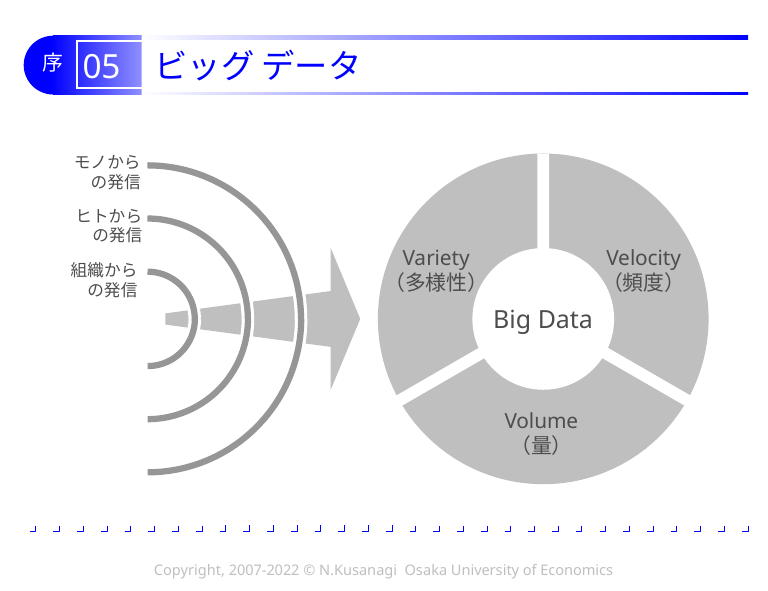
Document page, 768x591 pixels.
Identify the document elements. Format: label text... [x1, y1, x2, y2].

title 05 ビッグ データ [76, 40, 756, 89]
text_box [0, 145, 709, 485]
